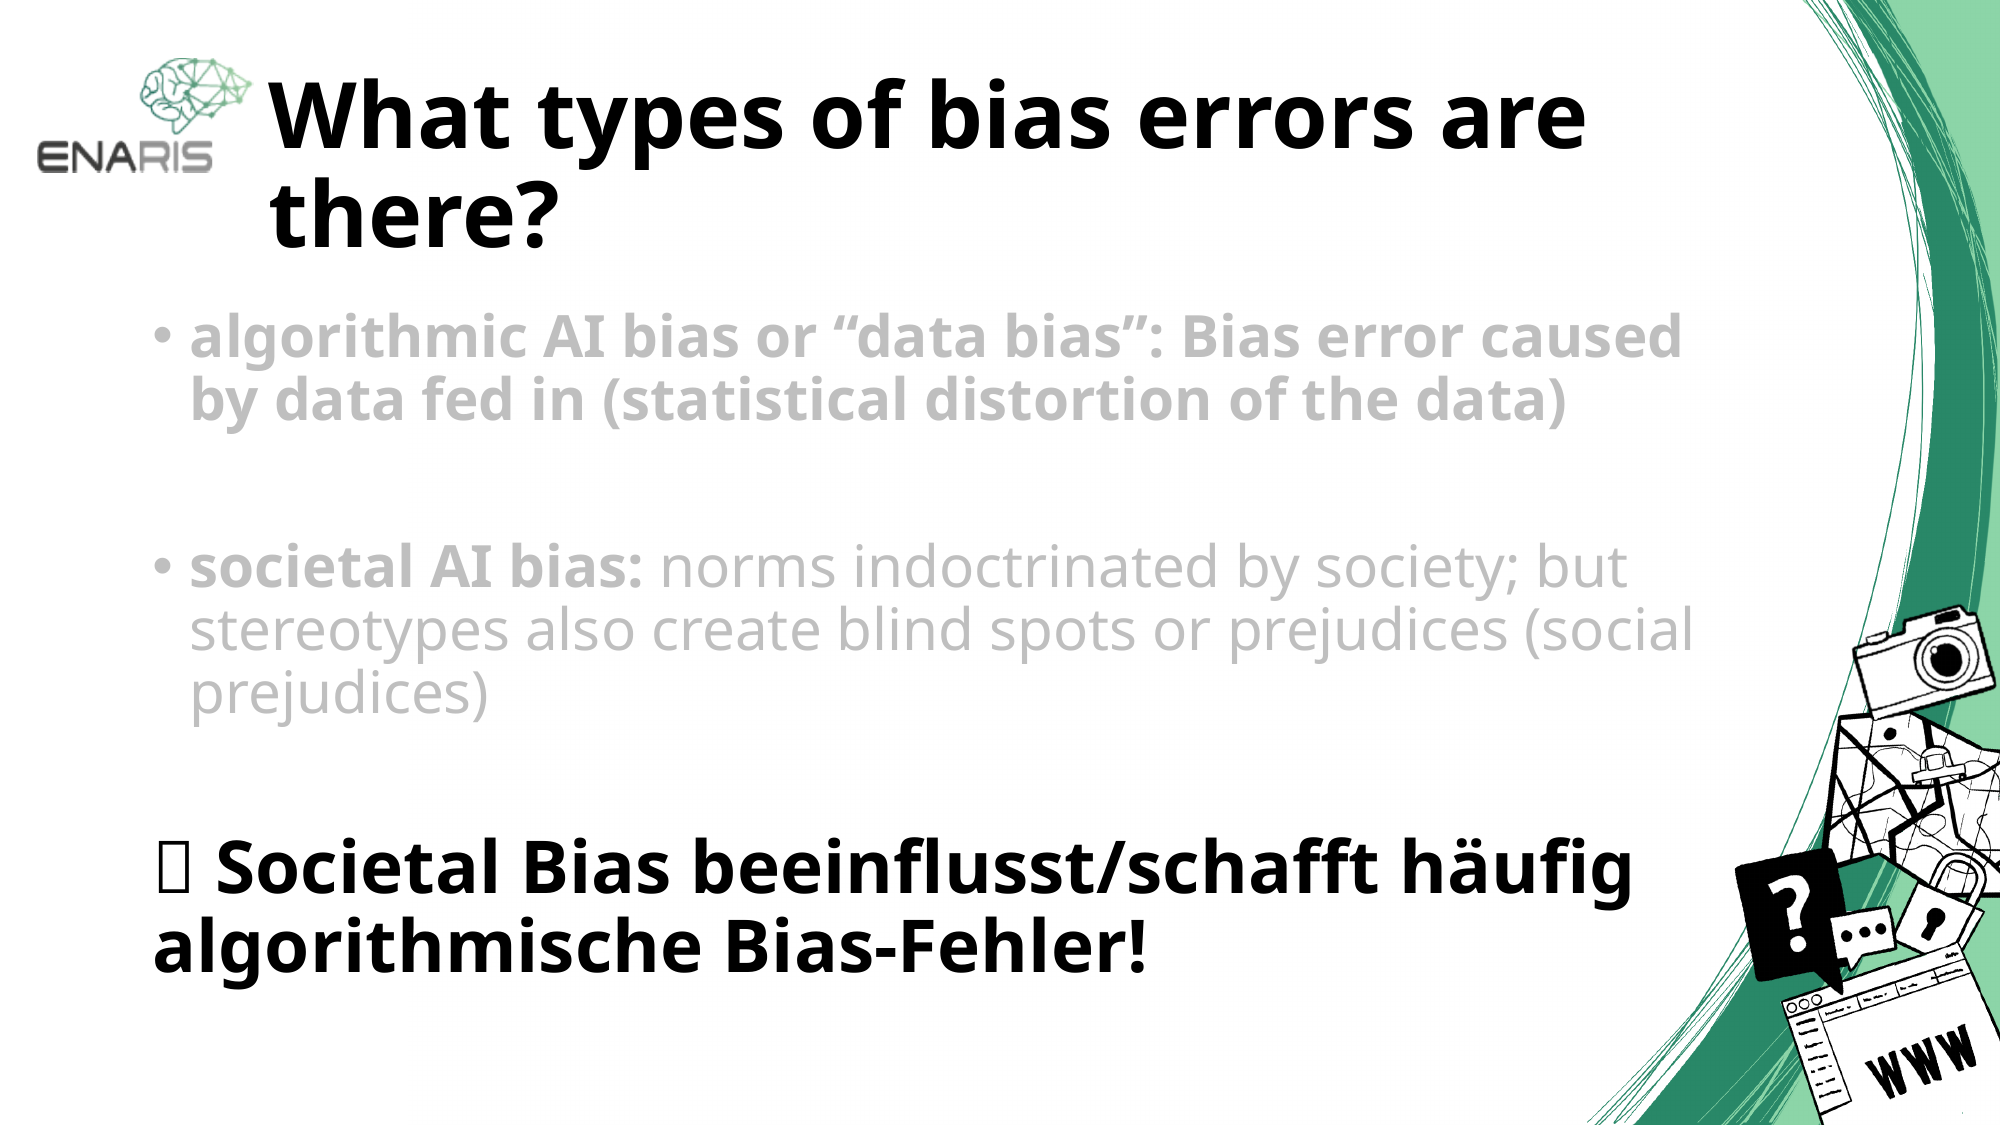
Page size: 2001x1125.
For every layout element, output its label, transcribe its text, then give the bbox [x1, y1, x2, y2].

list algorithmic AI bias or “data bias”: Bias error caused by data fed in (statistical distortion of the data) societal AI bias: norms indoctrinated by society; but stereotypes also create blind spots or prejudices (social prejudices)  Societal Bias beeinflusst/schafft häufig algorithmische Bias-Fehler! [137, 299, 1728, 1014]
picture [37, 58, 254, 173]
picture [408, 0, 2000, 1125]
title What types of bias errors are there? [253, 59, 1863, 278]
